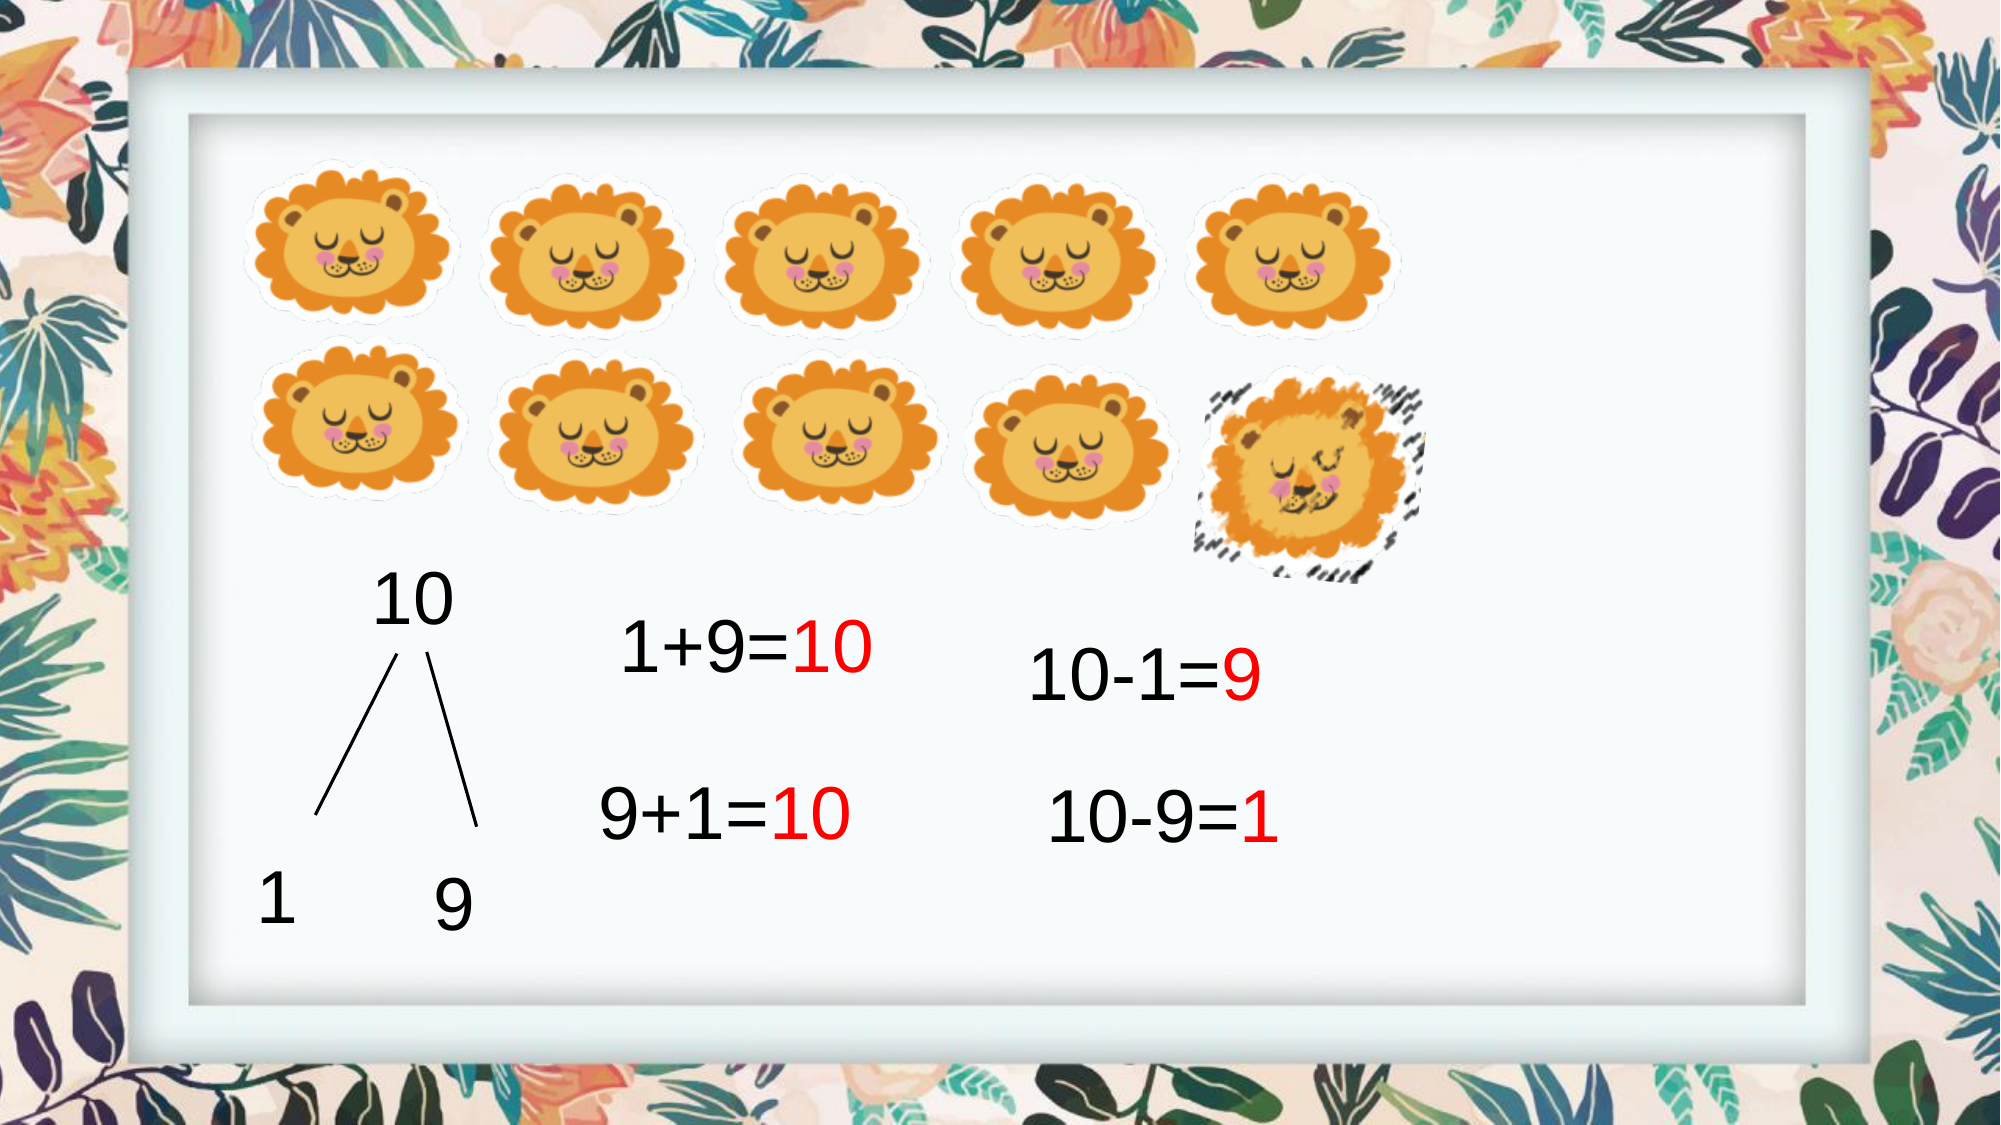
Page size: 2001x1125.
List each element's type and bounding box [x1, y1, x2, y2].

picture [0, 0, 2000, 1125]
text_box [426, 651, 477, 827]
text_box [315, 653, 397, 815]
